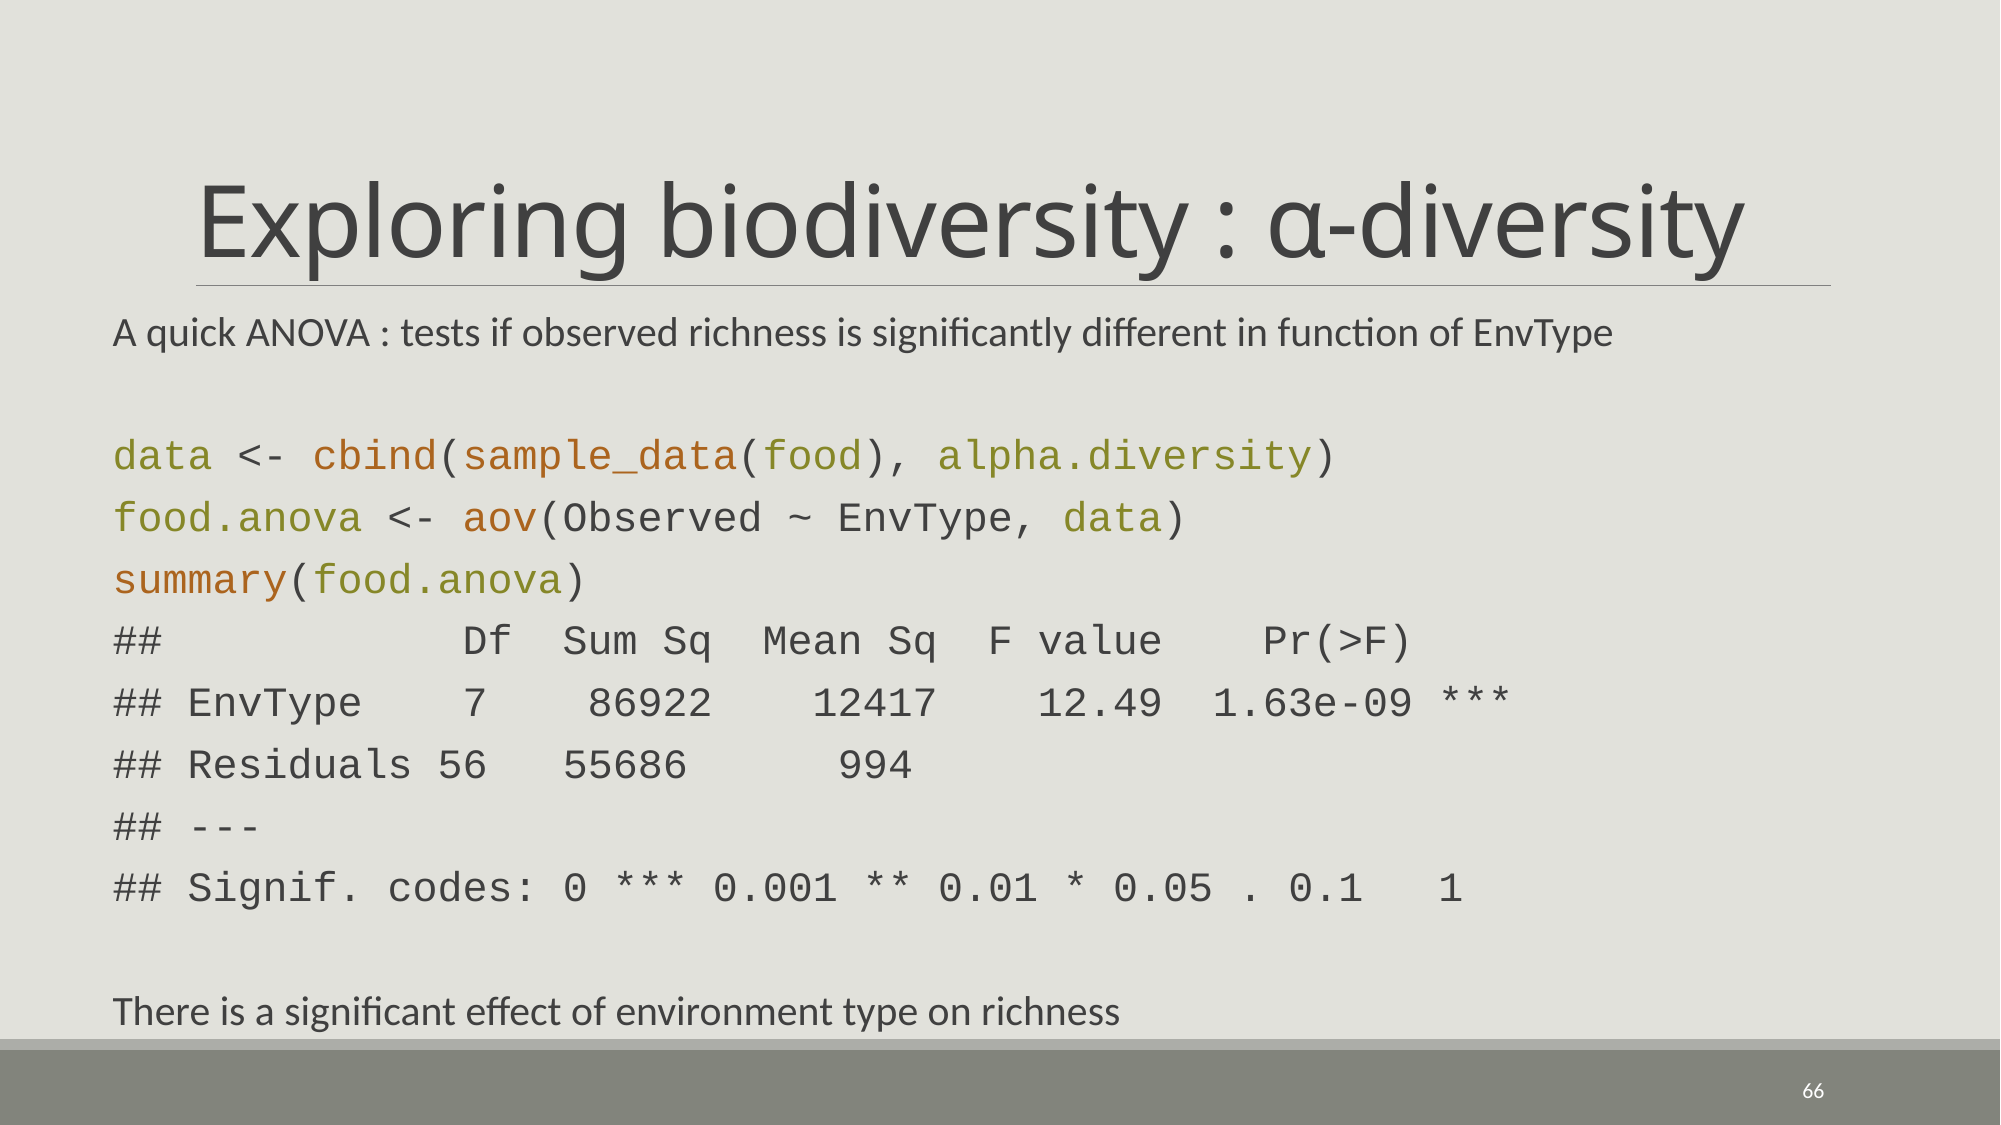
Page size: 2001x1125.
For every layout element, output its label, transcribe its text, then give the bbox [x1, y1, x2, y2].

title Exploring biodiversity : α-diversity [180, 47, 1830, 285]
list A quick ANOVA : tests if observed richness is significantly different in function of EnvType data <- cbind(sample_data(food), alpha.diversity) food.anova <- aov(Observed ~ EnvType, data) summary(food.anova) ## Df Sum Sq Mean Sq F value Pr(>F) ## EnvType 7 86922 12417 12.49 1.63e-09 *** ## Residuals 56 55686 994 ## --- ## Signif. codes: 0 *** 0.001 ** 0.01 * 0.05 . 0.1 1 There is a significant effect of environment type on richness [97, 302, 1980, 963]
slide_number 66 [1624, 1059, 1840, 1120]
